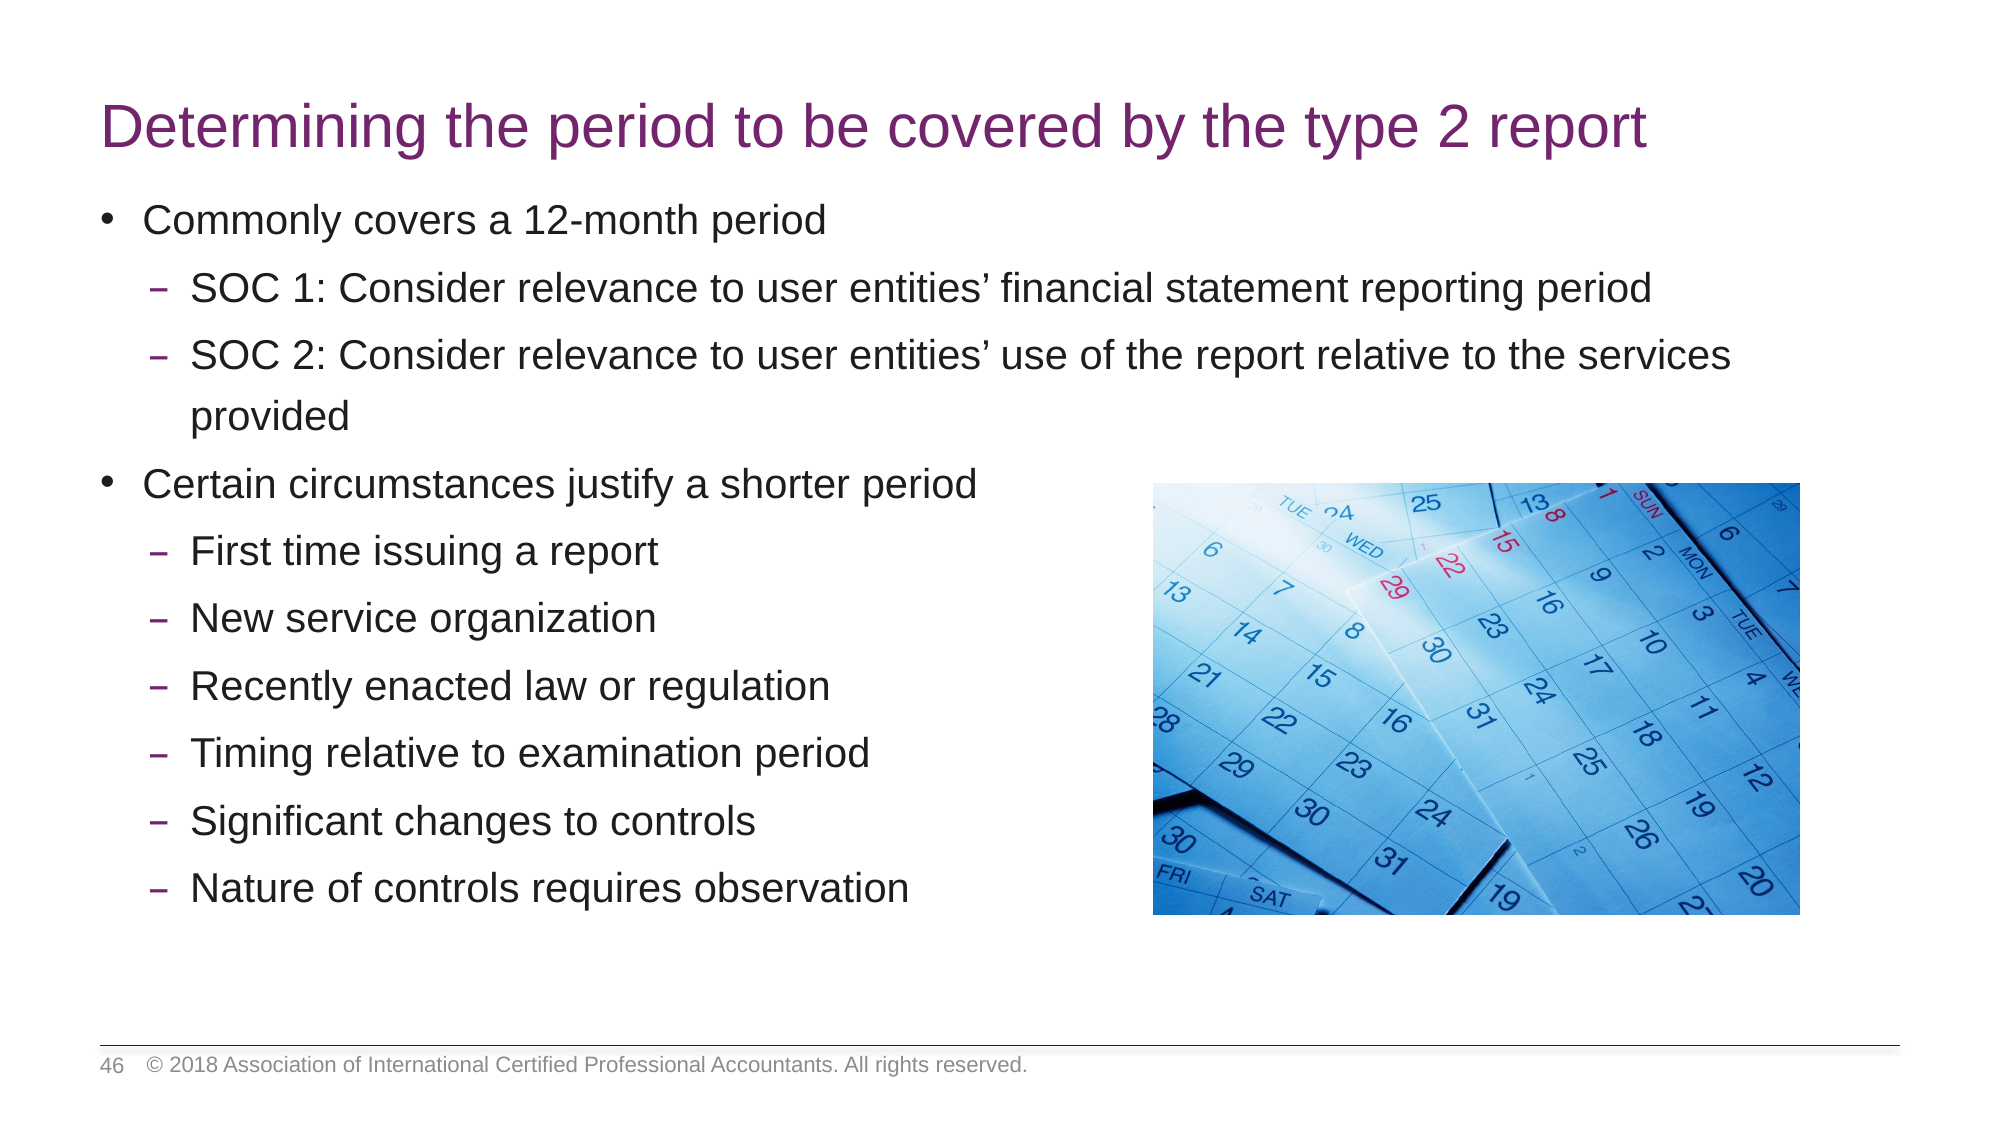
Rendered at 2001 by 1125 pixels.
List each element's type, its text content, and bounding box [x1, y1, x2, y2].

slide_number 46 [99, 1050, 147, 1111]
picture [1153, 483, 1801, 916]
list Commonly covers a 12-month period SOC 1: Consider relevance to user entities’ financial statement reporting period SOC 2: Consider relevance to user entities’ use of the report relative to the services provided Certain circumstances justify a shorter period First time issuing a report New service organization Recently enacted law or regulation Timing relative to examination period Significant changes to controls Nature of controls requires observation [100, 182, 1800, 915]
footer © 2018 Association of International Certified Professional Accountants. All rights reserved. [147, 1050, 1900, 1111]
title Determining the period to be covered by the type 2 report [100, 30, 1800, 160]
